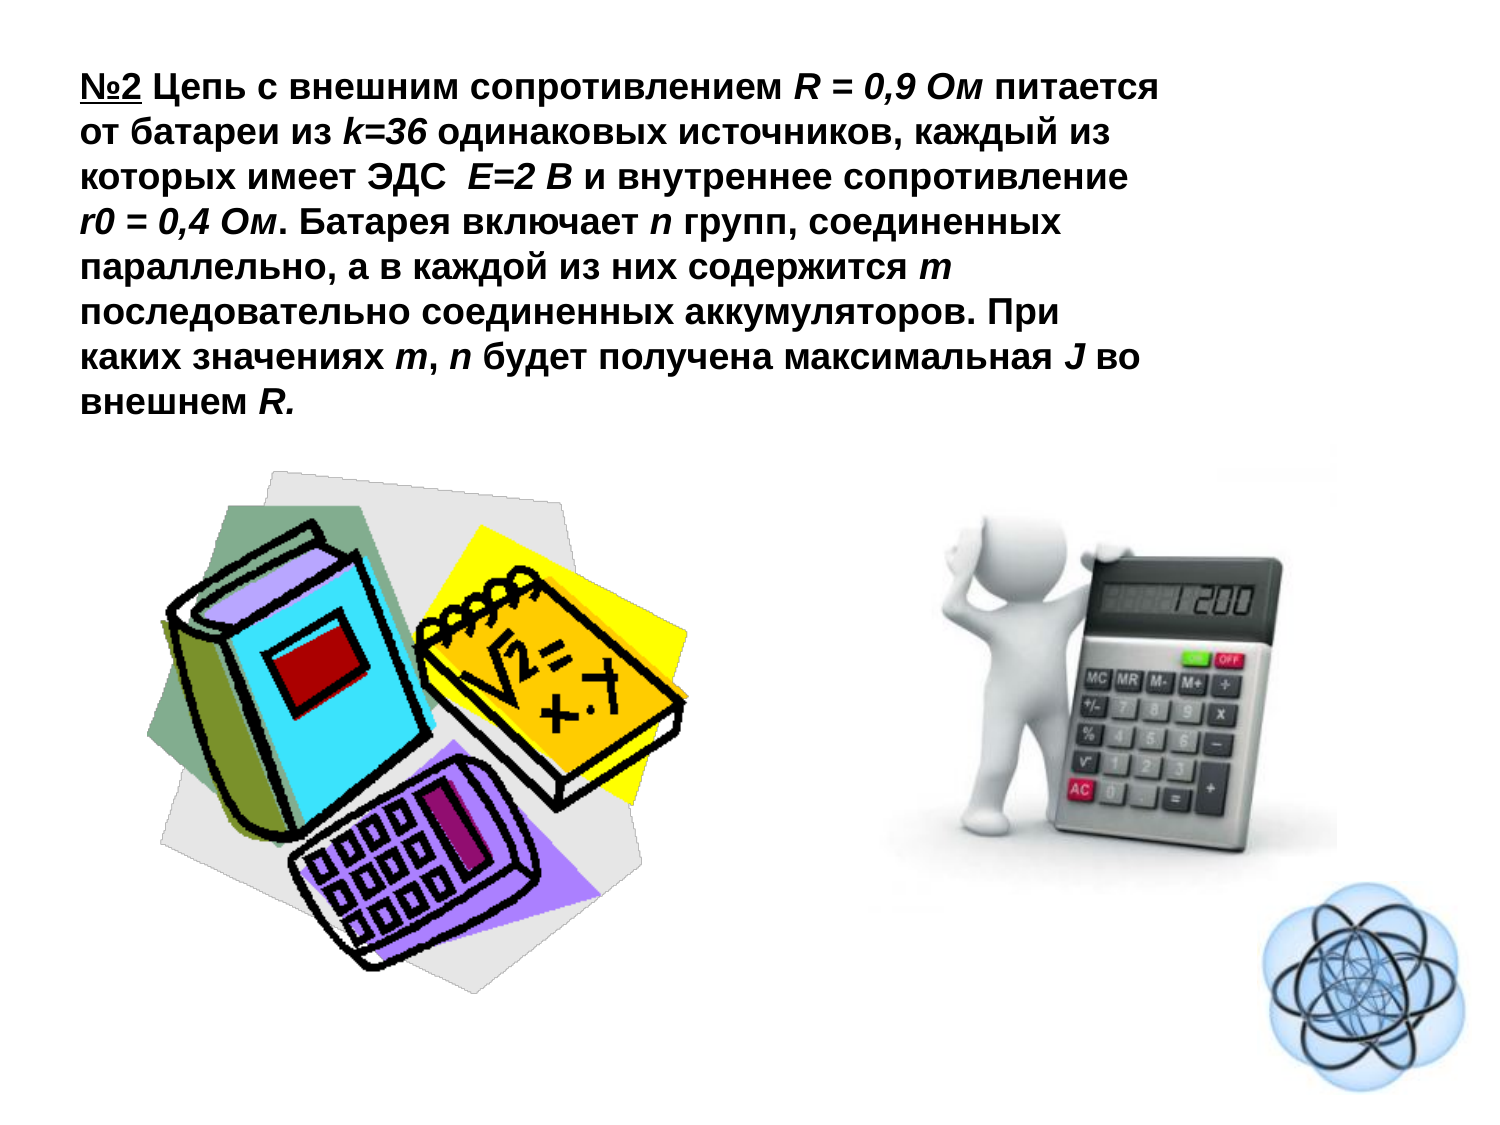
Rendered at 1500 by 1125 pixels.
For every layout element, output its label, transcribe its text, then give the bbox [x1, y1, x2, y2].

picture [147, 467, 695, 1000]
picture [867, 443, 1472, 1096]
text_box №2 Цепь с внешним сопротивлением R = 0,9 Ом питается от батареи из k=36 одинаковых источников, каждый из которых имеет ЭДС E=2 В и внутреннее сопротивление r0 = 0,4 Ом. Батарея включает n групп, соединенных параллельно, а в каждой из них содержится m последовательно соединенных аккумуляторов. При каких значениях m, n будет получена максимальная J во внешнем R. [64, 54, 1188, 430]
